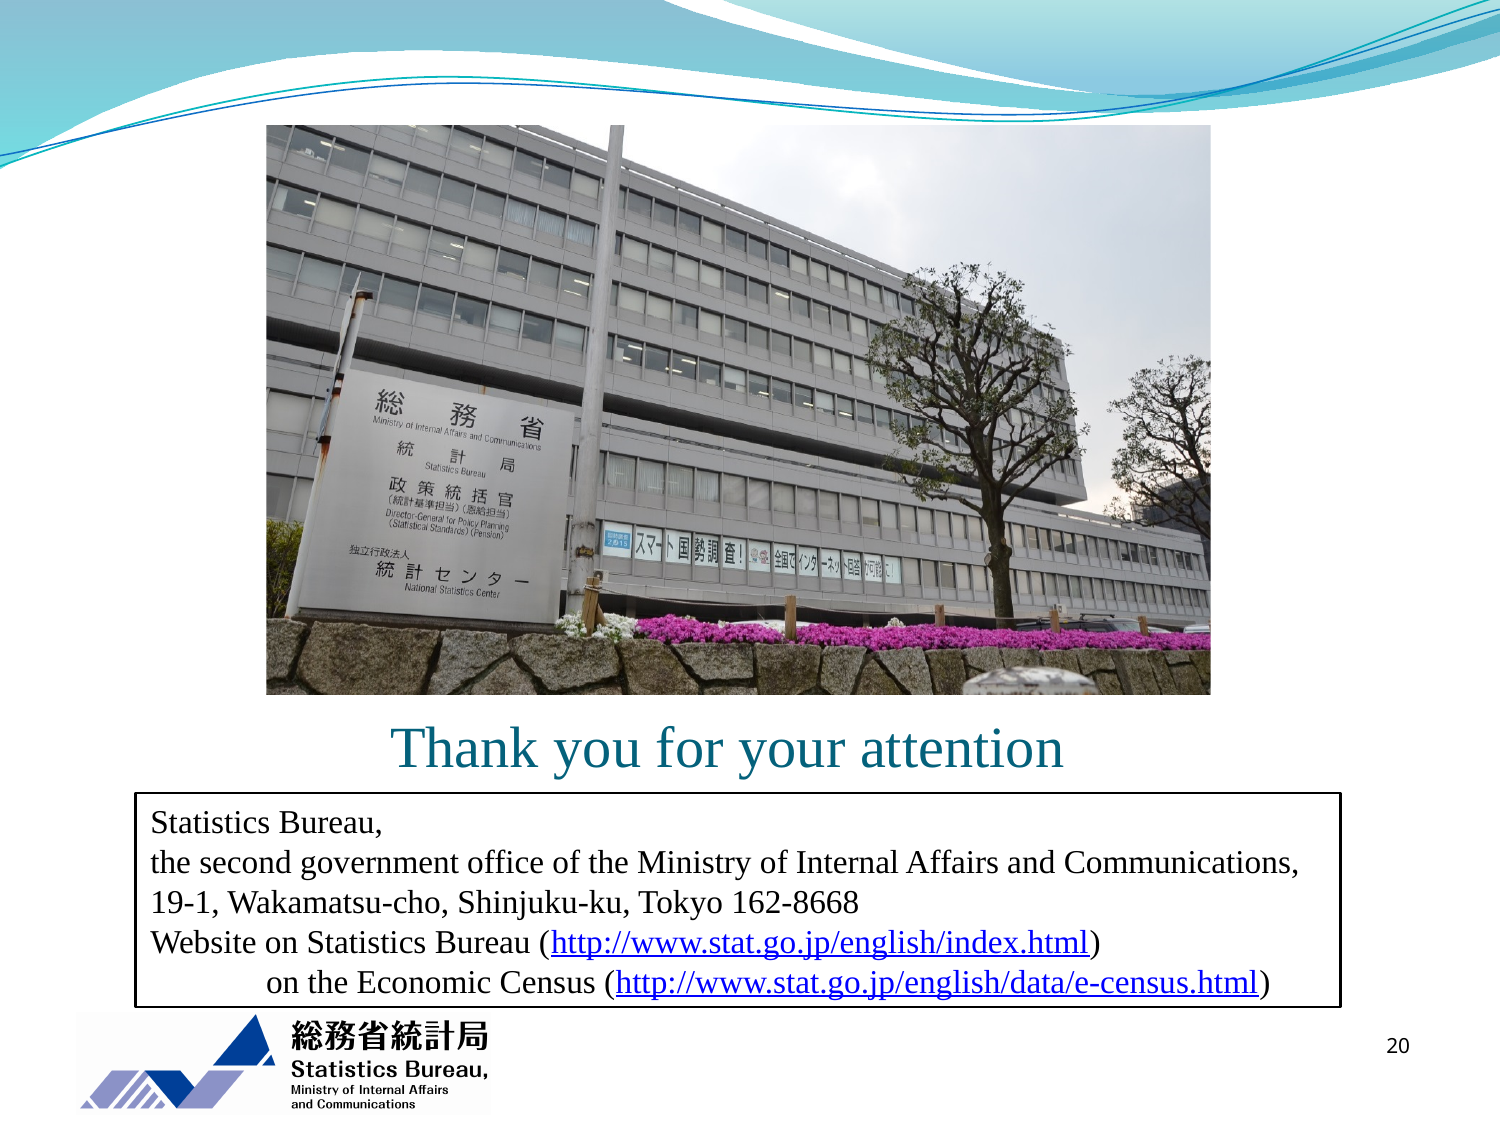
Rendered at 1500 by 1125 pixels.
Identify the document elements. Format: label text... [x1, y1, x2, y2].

text_box Statistics Bureau, the second government office of the Ministry of Internal Affairs and Communications, 19-1, Wakamatsu-cho, Shinjuku-ku, Tokyo 162-8668 Website on Statistics Bureau (http://www.stat.go.jp/english/index.html) on the Economic Census (http://www.stat.go.jp/english/data/e-census.html) [135, 792, 1341, 1008]
slide_number 20 [1074, 1024, 1426, 1101]
picture [76, 1012, 491, 1115]
text_box Thank you for your attention [277, 703, 1178, 787]
picture [266, 125, 1211, 696]
